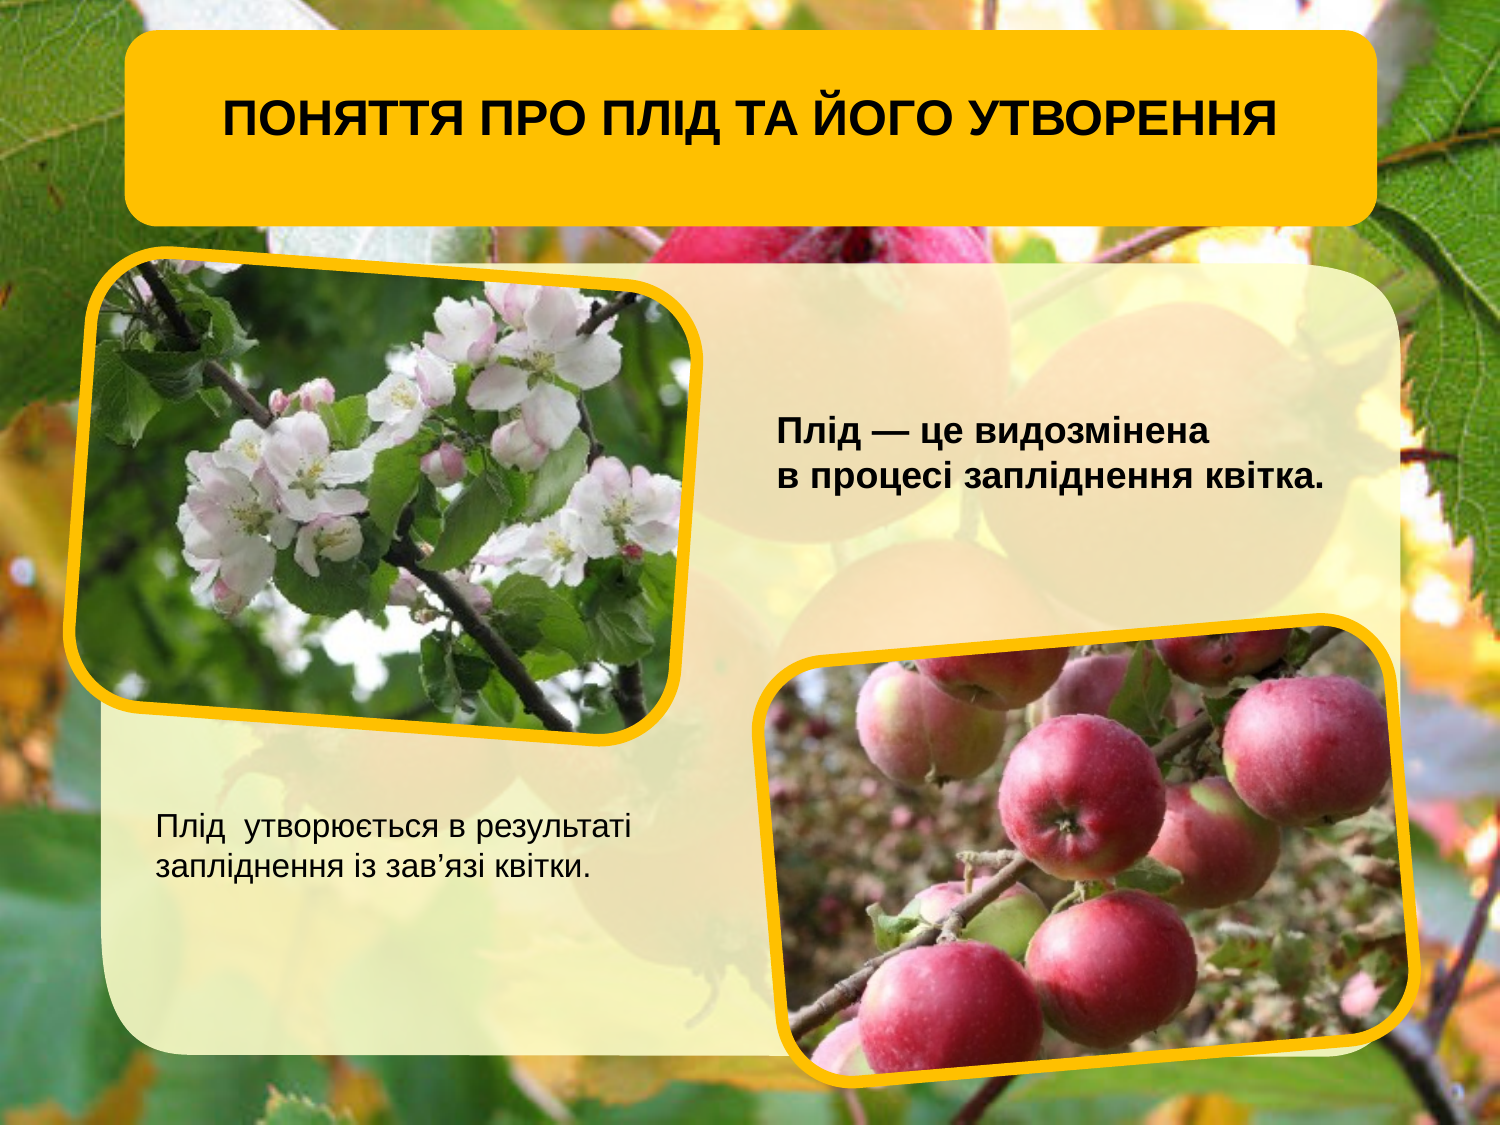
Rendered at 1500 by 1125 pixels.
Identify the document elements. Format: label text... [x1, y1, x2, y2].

text_box [122, 28, 1380, 229]
text_box Плід — це видозмінена в процесі запліднення квітка. [761, 398, 1353, 504]
text_box [98, 261, 1403, 1058]
text_box ПОНЯТТЯ ПРО ПЛІД ТА ЙОГО УТВОРЕННЯ [171, 78, 1330, 153]
text_box Плід утворюється в результаті запліднення із зав’язі квітки. [140, 796, 704, 892]
picture [0, 0, 1500, 1125]
